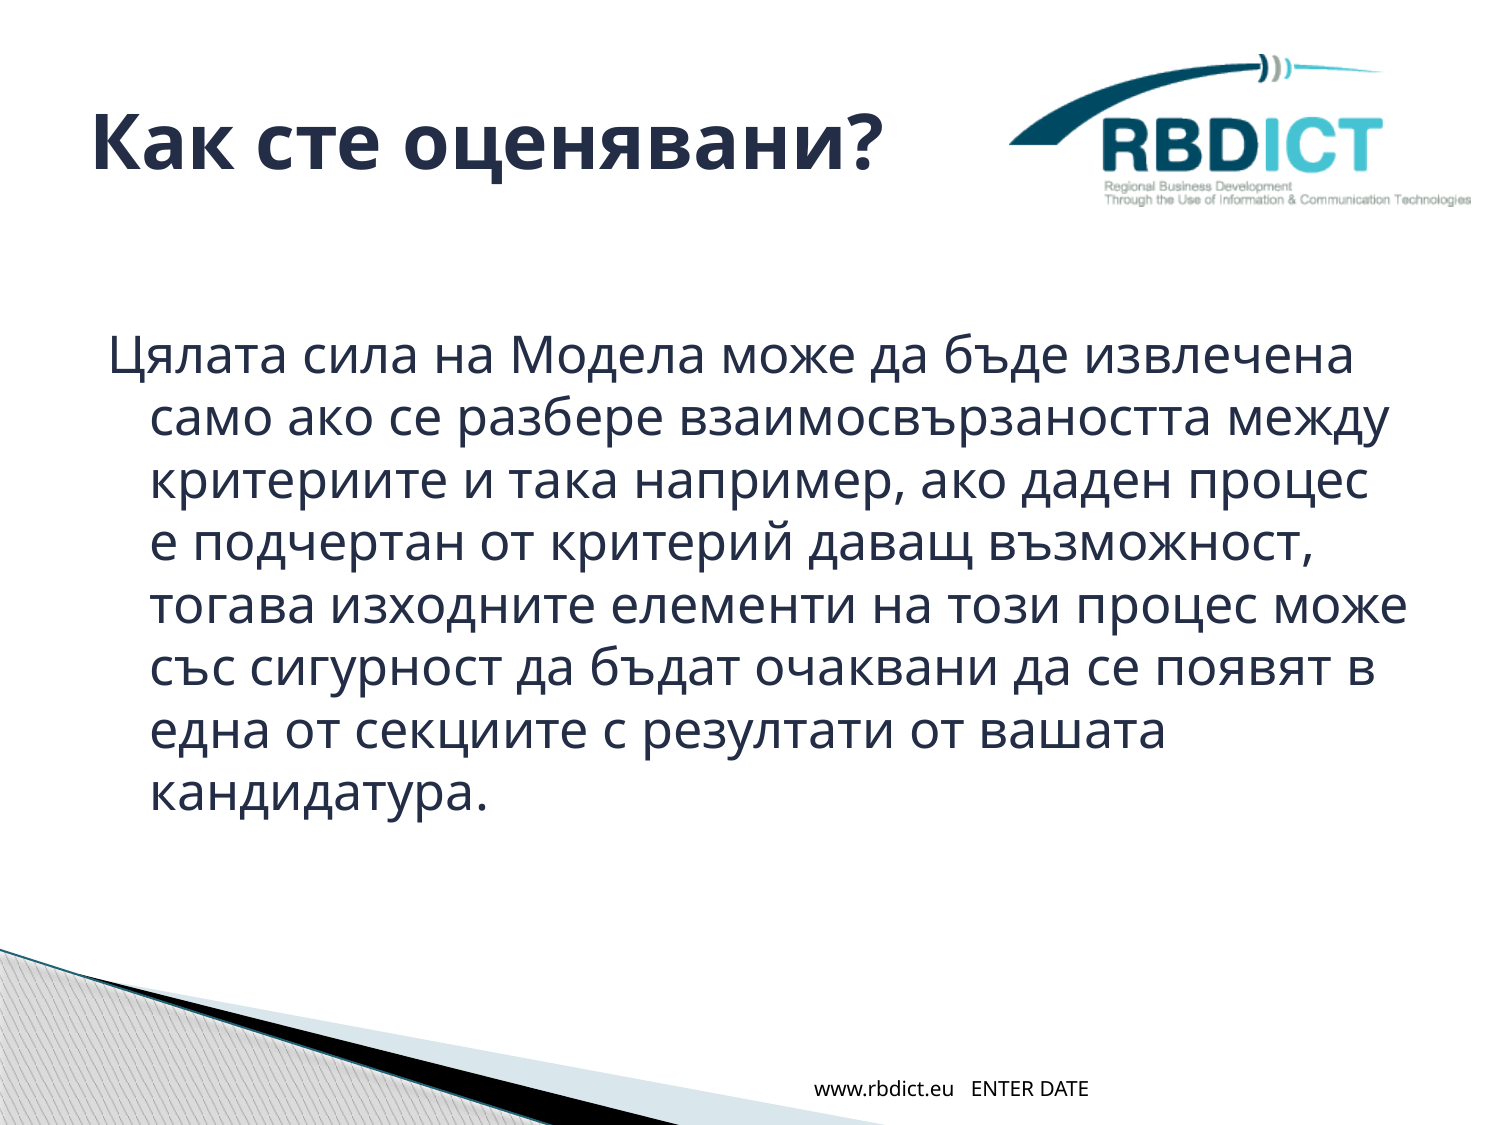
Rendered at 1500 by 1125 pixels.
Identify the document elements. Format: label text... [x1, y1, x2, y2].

picture [1425, 54, 1471, 207]
footer www.rbdict.eu ENTER DATE [718, 1051, 1105, 1112]
title Как сте оценявани? [75, 45, 1425, 233]
list Цялата сила на Модела може да бъде извлечена само ако се разбере взаимосвързаността между критериите и така например, ако даден процес е подчертан от критерий даващ възможност, тогава изходните елементи на този процес може със сигурност да бъдат очаквани да се появят в една от секциите с резултати от вашата кандидатура. [74, 242, 1426, 986]
